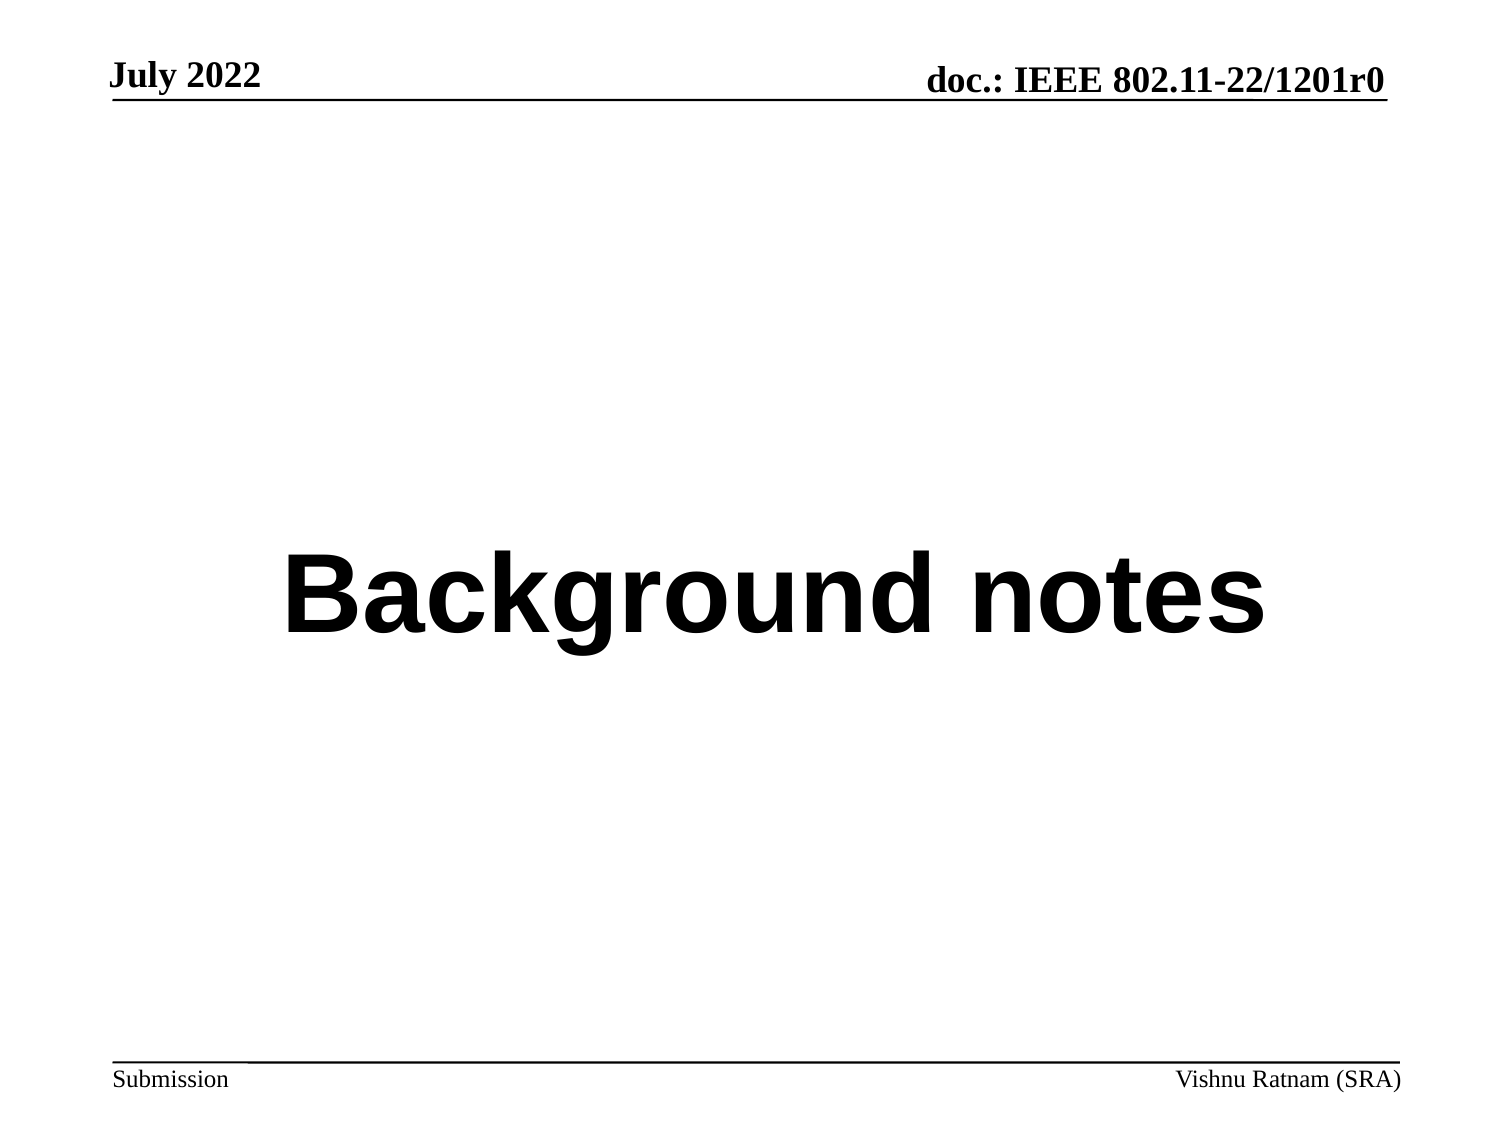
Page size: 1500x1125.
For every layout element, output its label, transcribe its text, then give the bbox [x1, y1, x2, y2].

title Background notes [137, 500, 1413, 675]
footer Vishnu Ratnam (SRA) [949, 1061, 1402, 1093]
